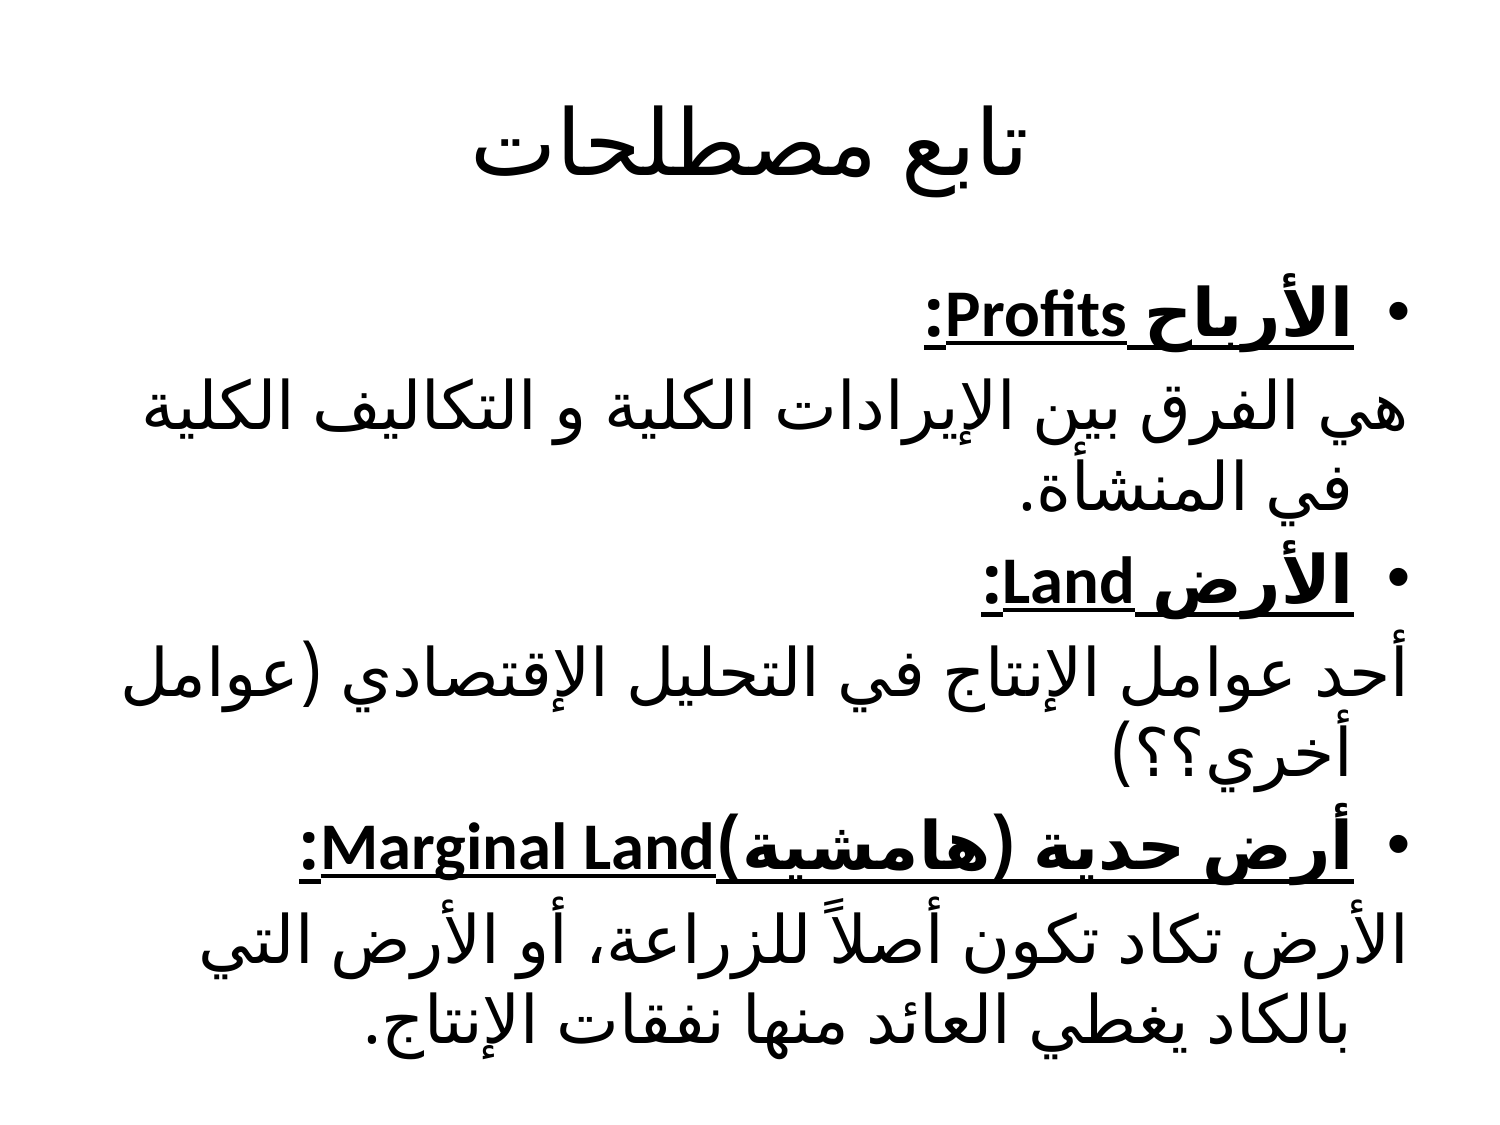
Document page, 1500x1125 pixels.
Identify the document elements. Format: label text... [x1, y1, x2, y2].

list الأرباح Profits: هي الفرق بين الإيرادات الكلية و التكاليف الكلية في المنشأة. الأرض Land: أحد عوامل الإنتاج في التحليل الإقتصادي (عوامل أخري؟؟) أرض حدية (هامشية)Marginal Land: الأرض تكاد تكون أصلاً للزراعة، أو الأرض التي بالكاد يغطي العائد منها نفقات الإنتاج. [75, 262, 1425, 1005]
title تابع مصطلحات [75, 45, 1425, 233]
